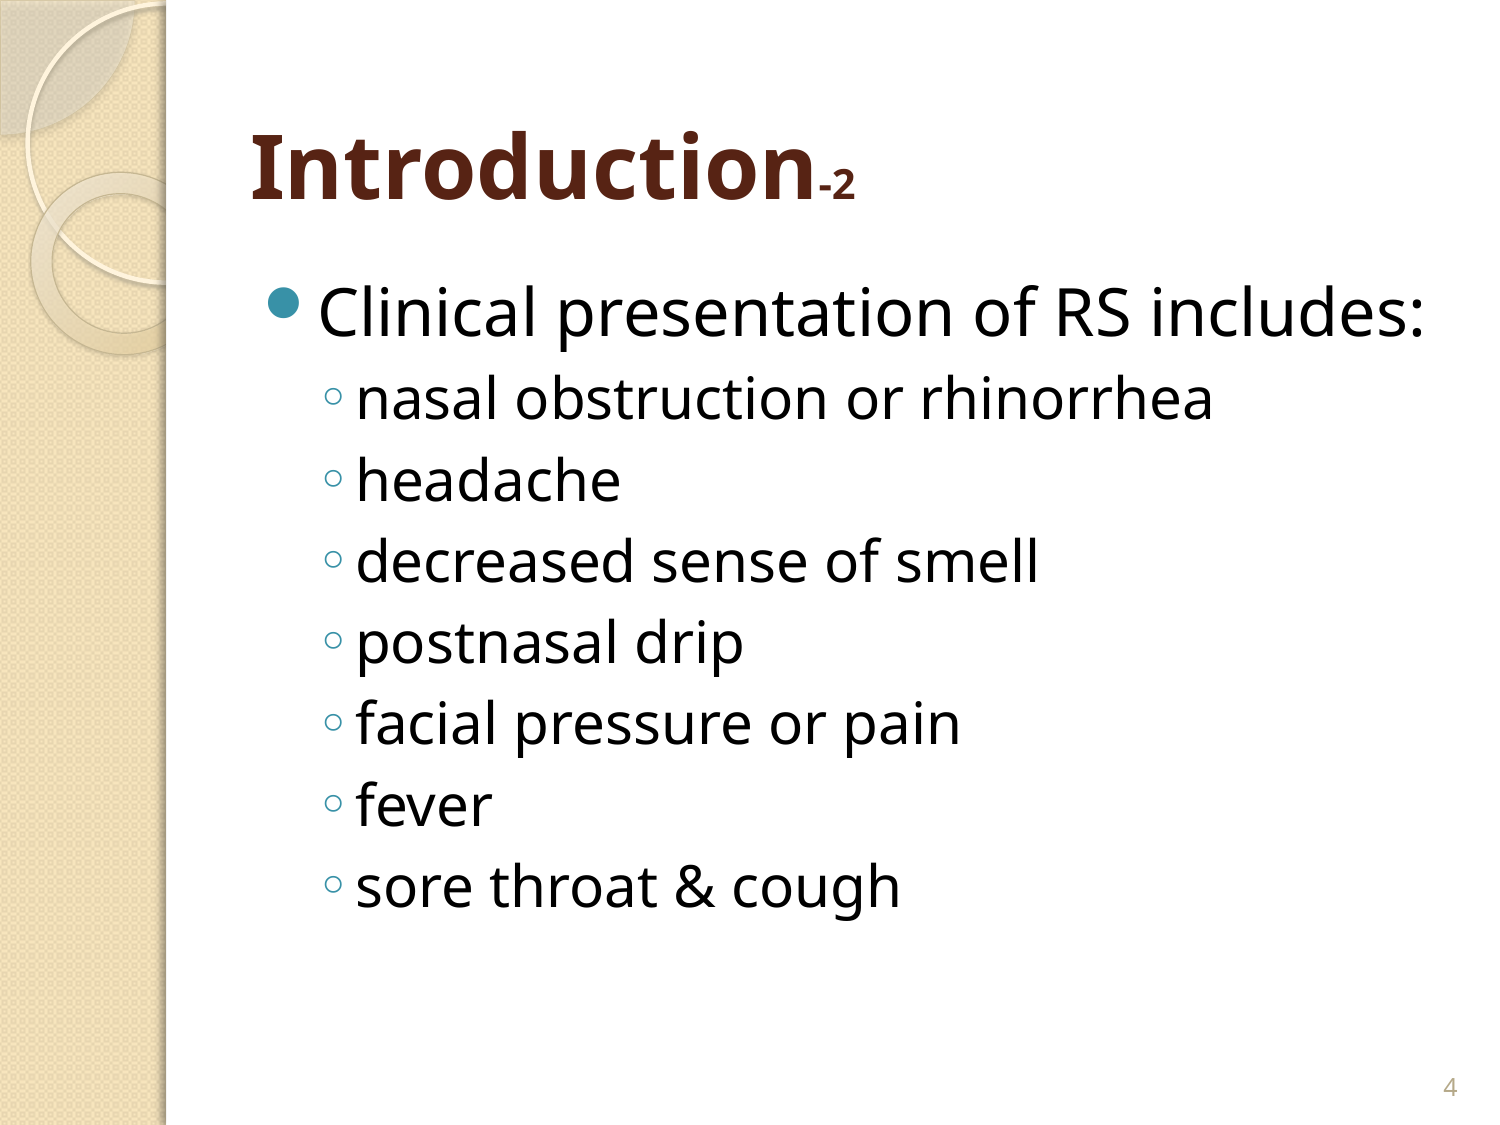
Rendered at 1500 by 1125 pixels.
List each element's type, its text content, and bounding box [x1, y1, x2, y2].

slide_number 4 [1413, 1034, 1488, 1113]
title Introduction-2 [235, 70, 1466, 258]
list Clinical presentation of RS includes: nasal obstruction or rhinorrhea headache decreased sense of smell postnasal drip facial pressure or pain fever sore throat & cough [235, 262, 1466, 1050]
